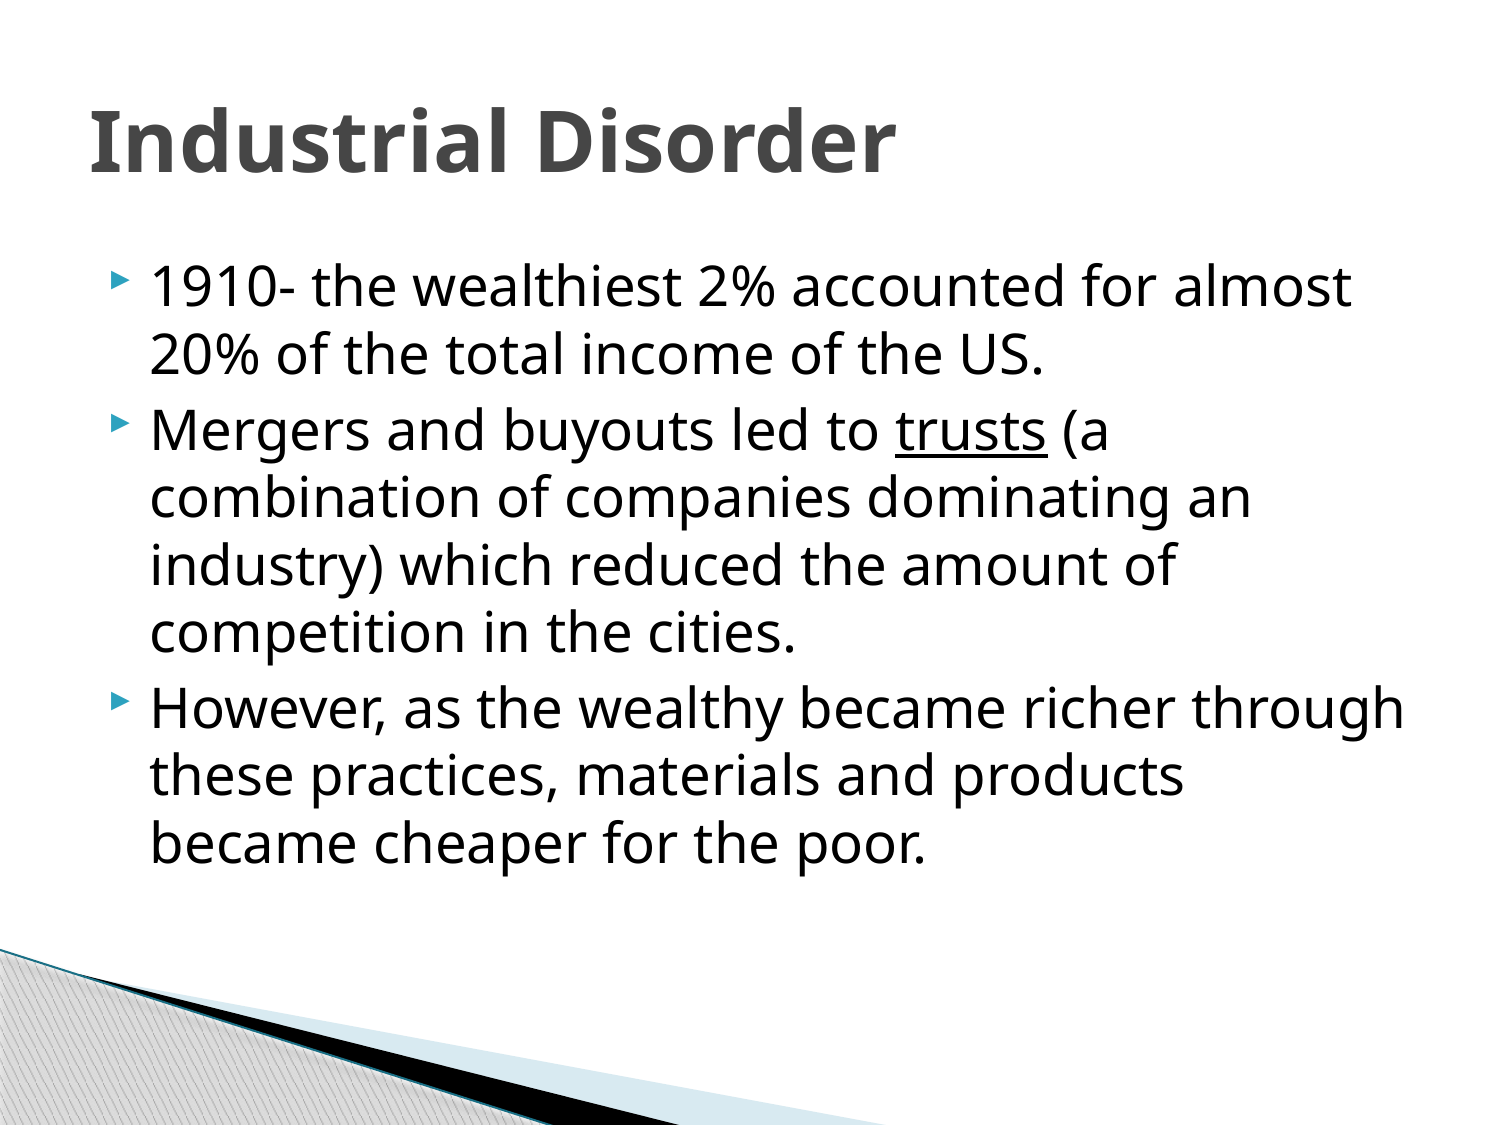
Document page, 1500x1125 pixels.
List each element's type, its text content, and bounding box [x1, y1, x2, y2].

title Industrial Disorder [75, 45, 1425, 233]
list 1910- the wealthiest 2% accounted for almost 20% of the total income of the US. Mergers and buyouts led to trusts (a combination of companies dominating an industry) which reduced the amount of competition in the cities. However, as the wealthy became richer through these practices, materials and products became cheaper for the poor. [74, 242, 1426, 986]
